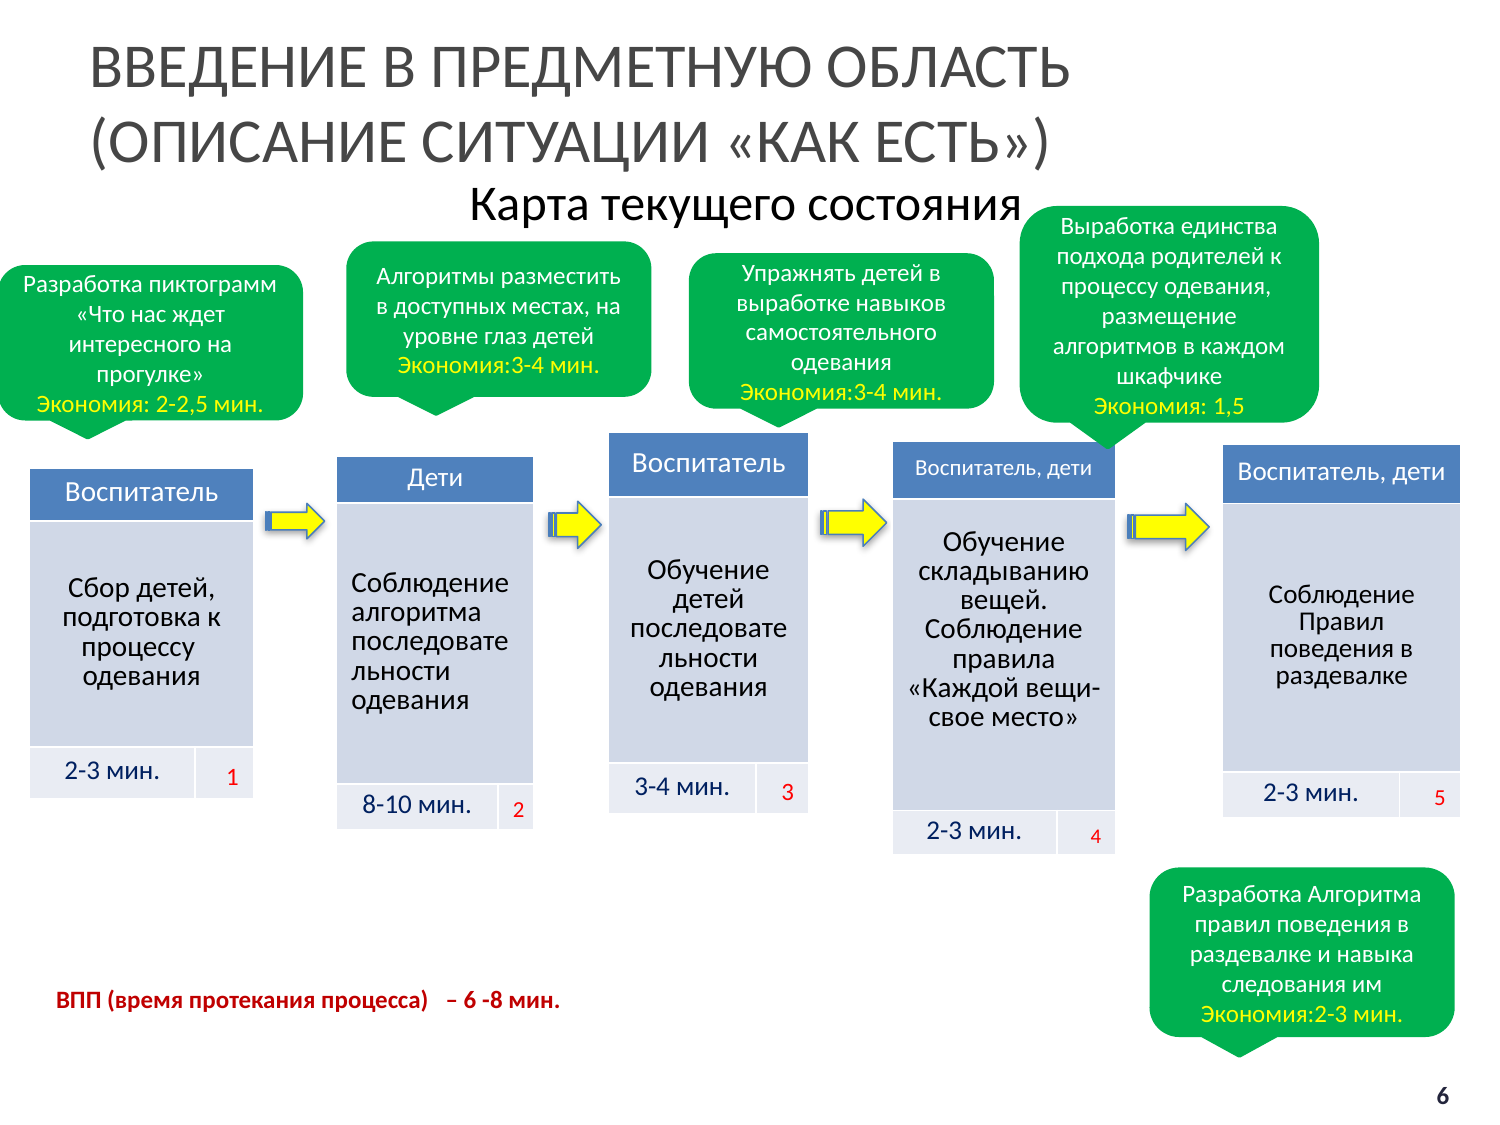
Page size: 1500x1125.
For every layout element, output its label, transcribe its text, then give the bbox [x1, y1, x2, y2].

text_box [1127, 502, 1210, 552]
text_box [265, 502, 326, 540]
text_box [548, 500, 602, 550]
table_cell 5 [1400, 773, 1460, 817]
table_cell 8-10 мин. [337, 785, 497, 829]
text_box Упражнять детей в выработке навыков самостоятельного одевания Экономия:3-4 мин. [688, 253, 995, 428]
table_cell 2 [499, 785, 533, 829]
text_box Разработка Алгоритма правил поведения в раздевалке и навыка следования им Экономия:2-3 мин. [1149, 867, 1455, 1058]
text_box [820, 498, 888, 547]
table_cell 1 [196, 748, 253, 798]
table_header Дети [337, 457, 533, 502]
text_box ВПП (время протекания процесса) – 6 -8 мин. [41, 975, 687, 1021]
table_header Воспитатель, дети [893, 442, 1115, 498]
table_cell 2-3 мин. [893, 811, 1056, 854]
table_cell 3 [757, 764, 808, 813]
table_cell 3-4 мин. [609, 764, 755, 813]
text_box Введение в предметную область (описание ситуации «как есть») [74, 30, 1500, 169]
table_cell Соблюдение алгоритма последовательности одевания [337, 504, 533, 783]
table_cell 2-3 мин. [30, 748, 194, 798]
table_cell 2-3 мин. [1223, 773, 1399, 817]
table_cell Соблюдение Правил поведения в раздевалке [1223, 504, 1460, 771]
slide_number 6 [1414, 1070, 1472, 1118]
table_header Воспитатель [30, 469, 253, 520]
table_header Воспитатель, дети [1223, 445, 1460, 503]
text_box Выработка единства подхода родителей к процессу одевания, размещение алгоритмов в каждом шкафчике Экономия: 1,5 [1019, 205, 1320, 449]
table_cell 4 [1058, 811, 1115, 854]
text_box Разработка пиктограмм «Что нас ждет интересного на прогулке» Экономия: 2-2,5 мин. [0, 265, 304, 440]
text_box Алгоритмы разместить в доступных местах, на уровне глаз детей Экономия:3-4 мин. [346, 241, 652, 416]
table_header Воспитатель [609, 433, 808, 496]
table_cell Обучение детей последовательности одевания [609, 498, 808, 762]
table_cell Сбор детей, подготовка к процессу одевания [30, 522, 253, 746]
title Карта текущего состояния [33, 173, 1459, 229]
table_cell Обучение складыванию вещей. Соблюдение правила «Каждой вещи- свое место» [893, 500, 1115, 810]
